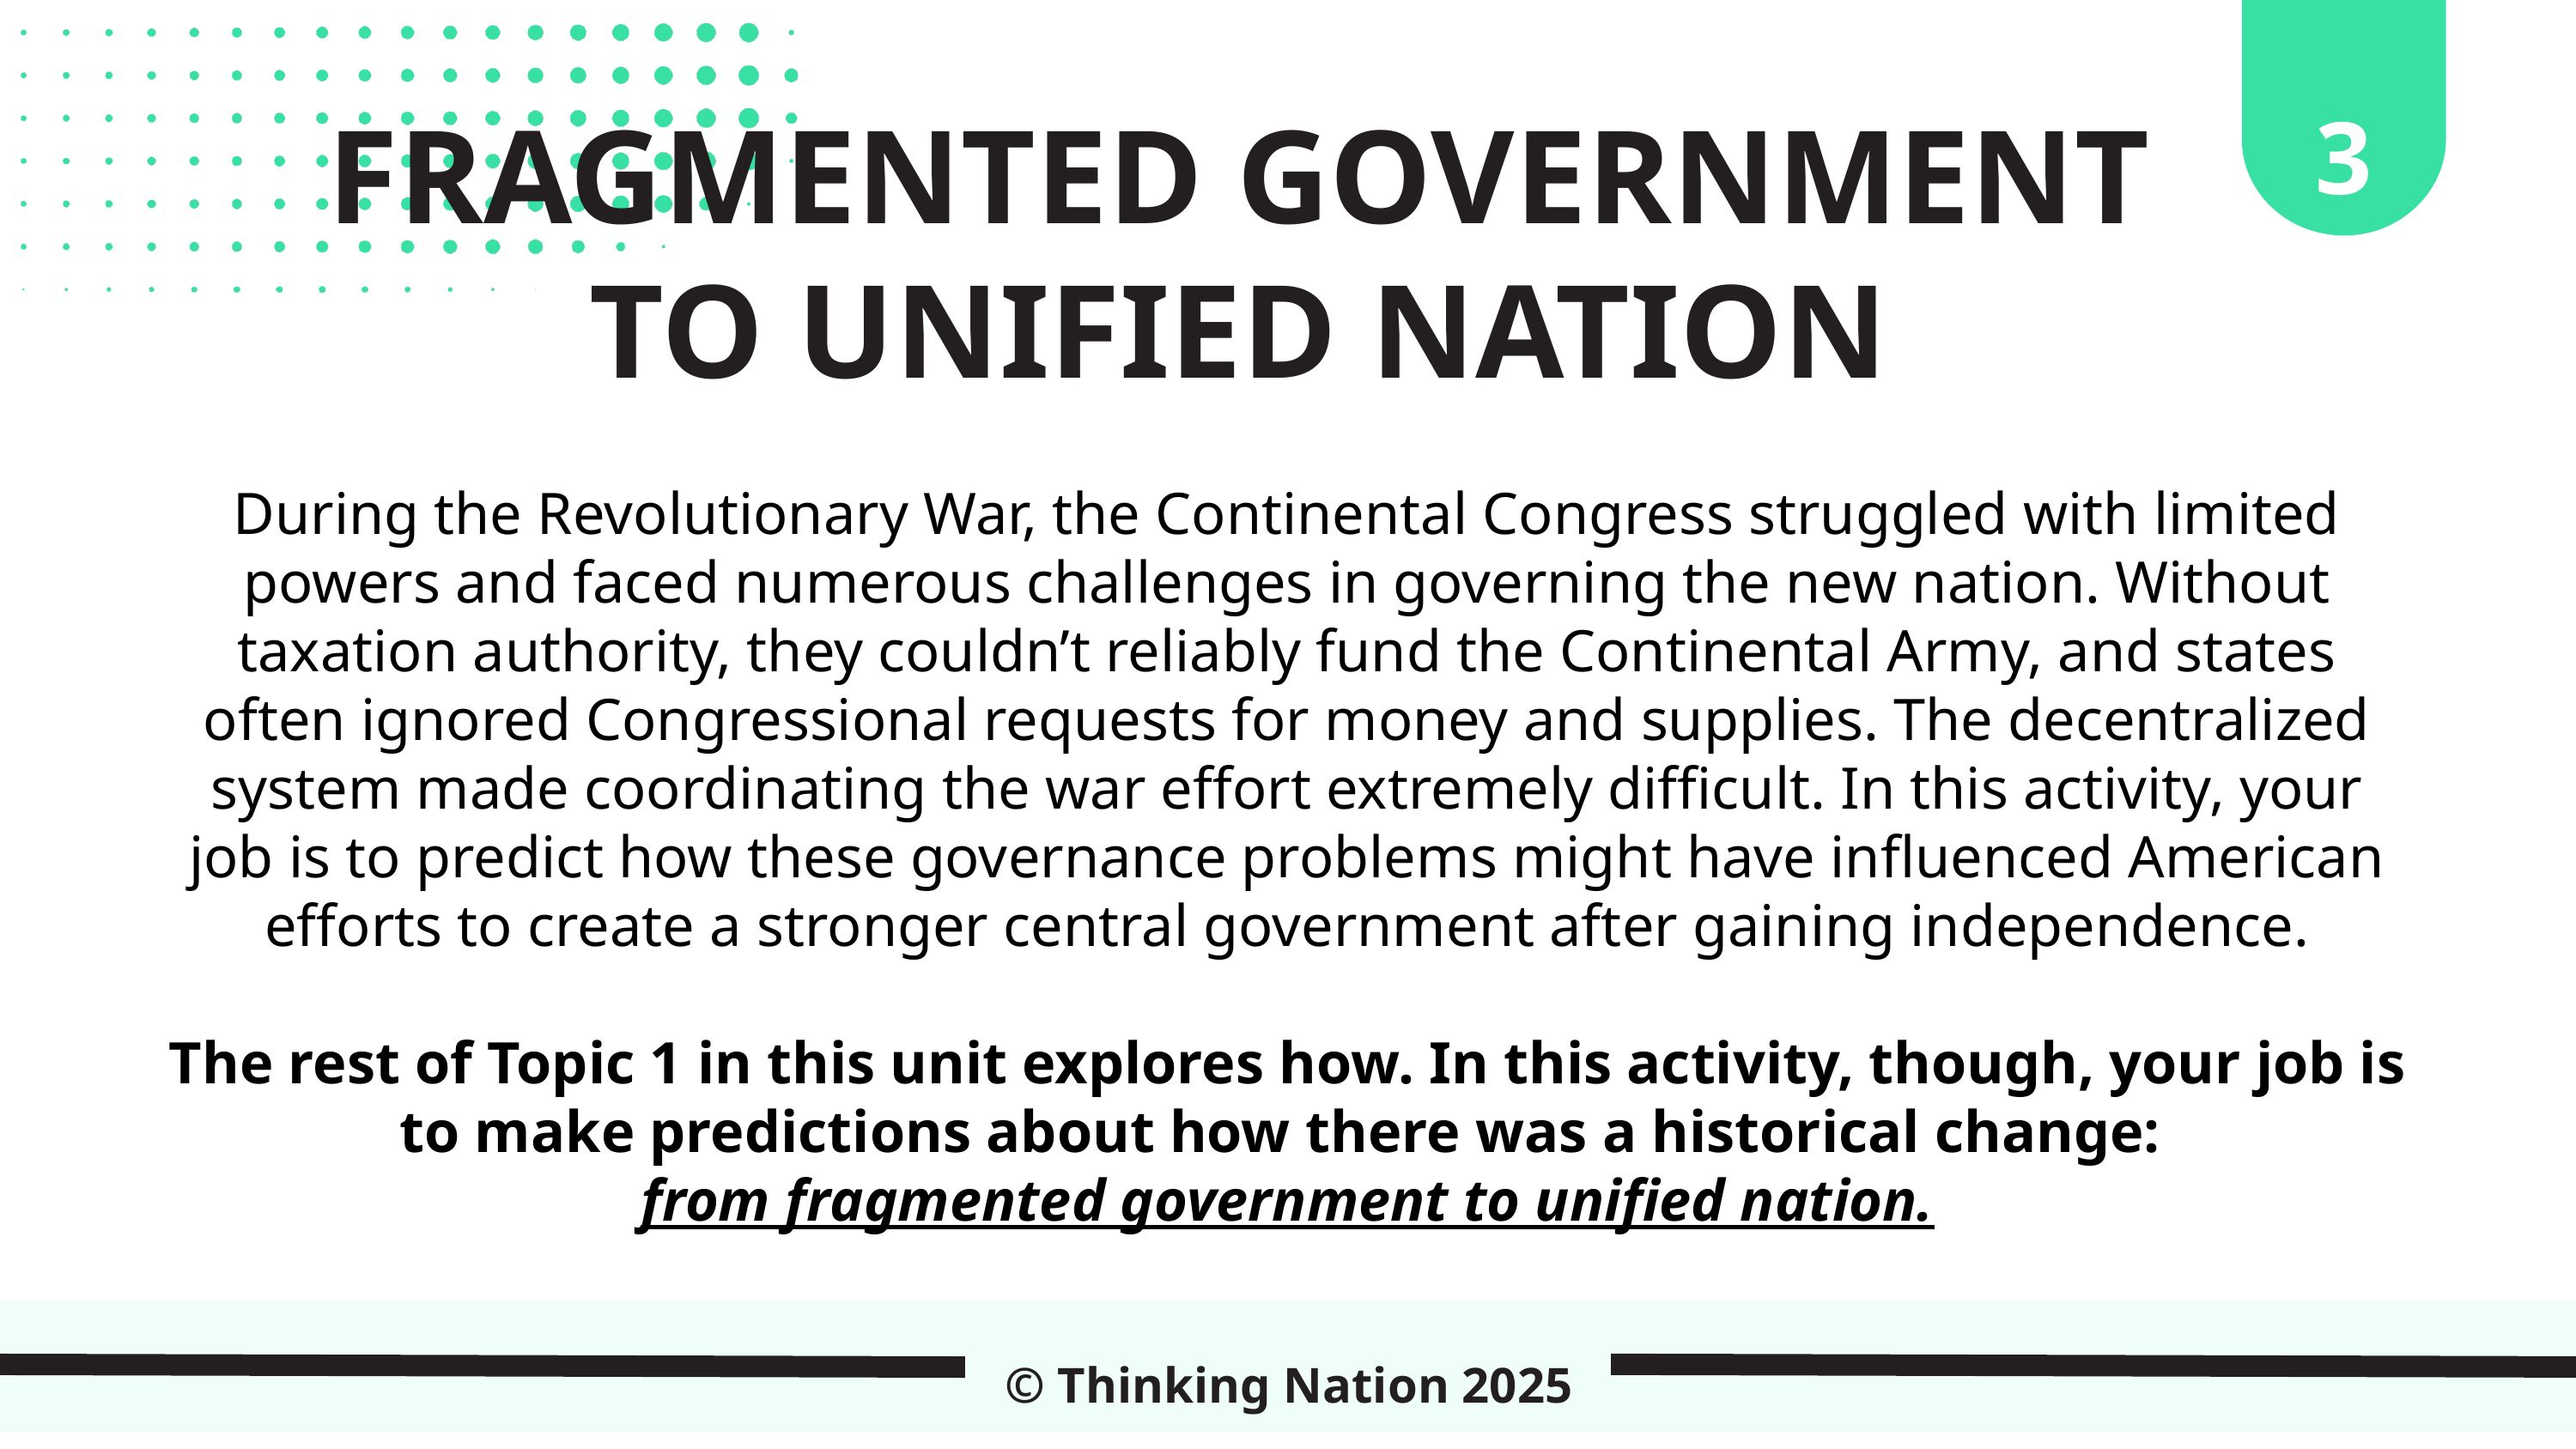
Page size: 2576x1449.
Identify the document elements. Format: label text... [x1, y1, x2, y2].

text_box [0, 0, 799, 293]
text_box FRAGMENTED GOVERNMENT TO UNIFIED NATION [19, 94, 2458, 404]
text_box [2233, 0, 2455, 236]
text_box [0, 1299, 2576, 1433]
text_box During the Revolutionary War, the Continental Congress struggled with limited powers and faced numerous challenges in governing the new nation. Without taxation authority, they couldn’t reliably fund the Continental Army, and states often ignored Congressional requests for money and supplies. The decentralized system made coordinating the war effort extremely difficult. In this activity, your job is to predict how these governance problems might have influenced American efforts to create a stronger central government after gaining independence. The rest of Topic 1 in this unit explores how. In this activity, though, your job is to make predictions about how there was a historical change: from fragmented government to unified nation. [154, 464, 2422, 1109]
